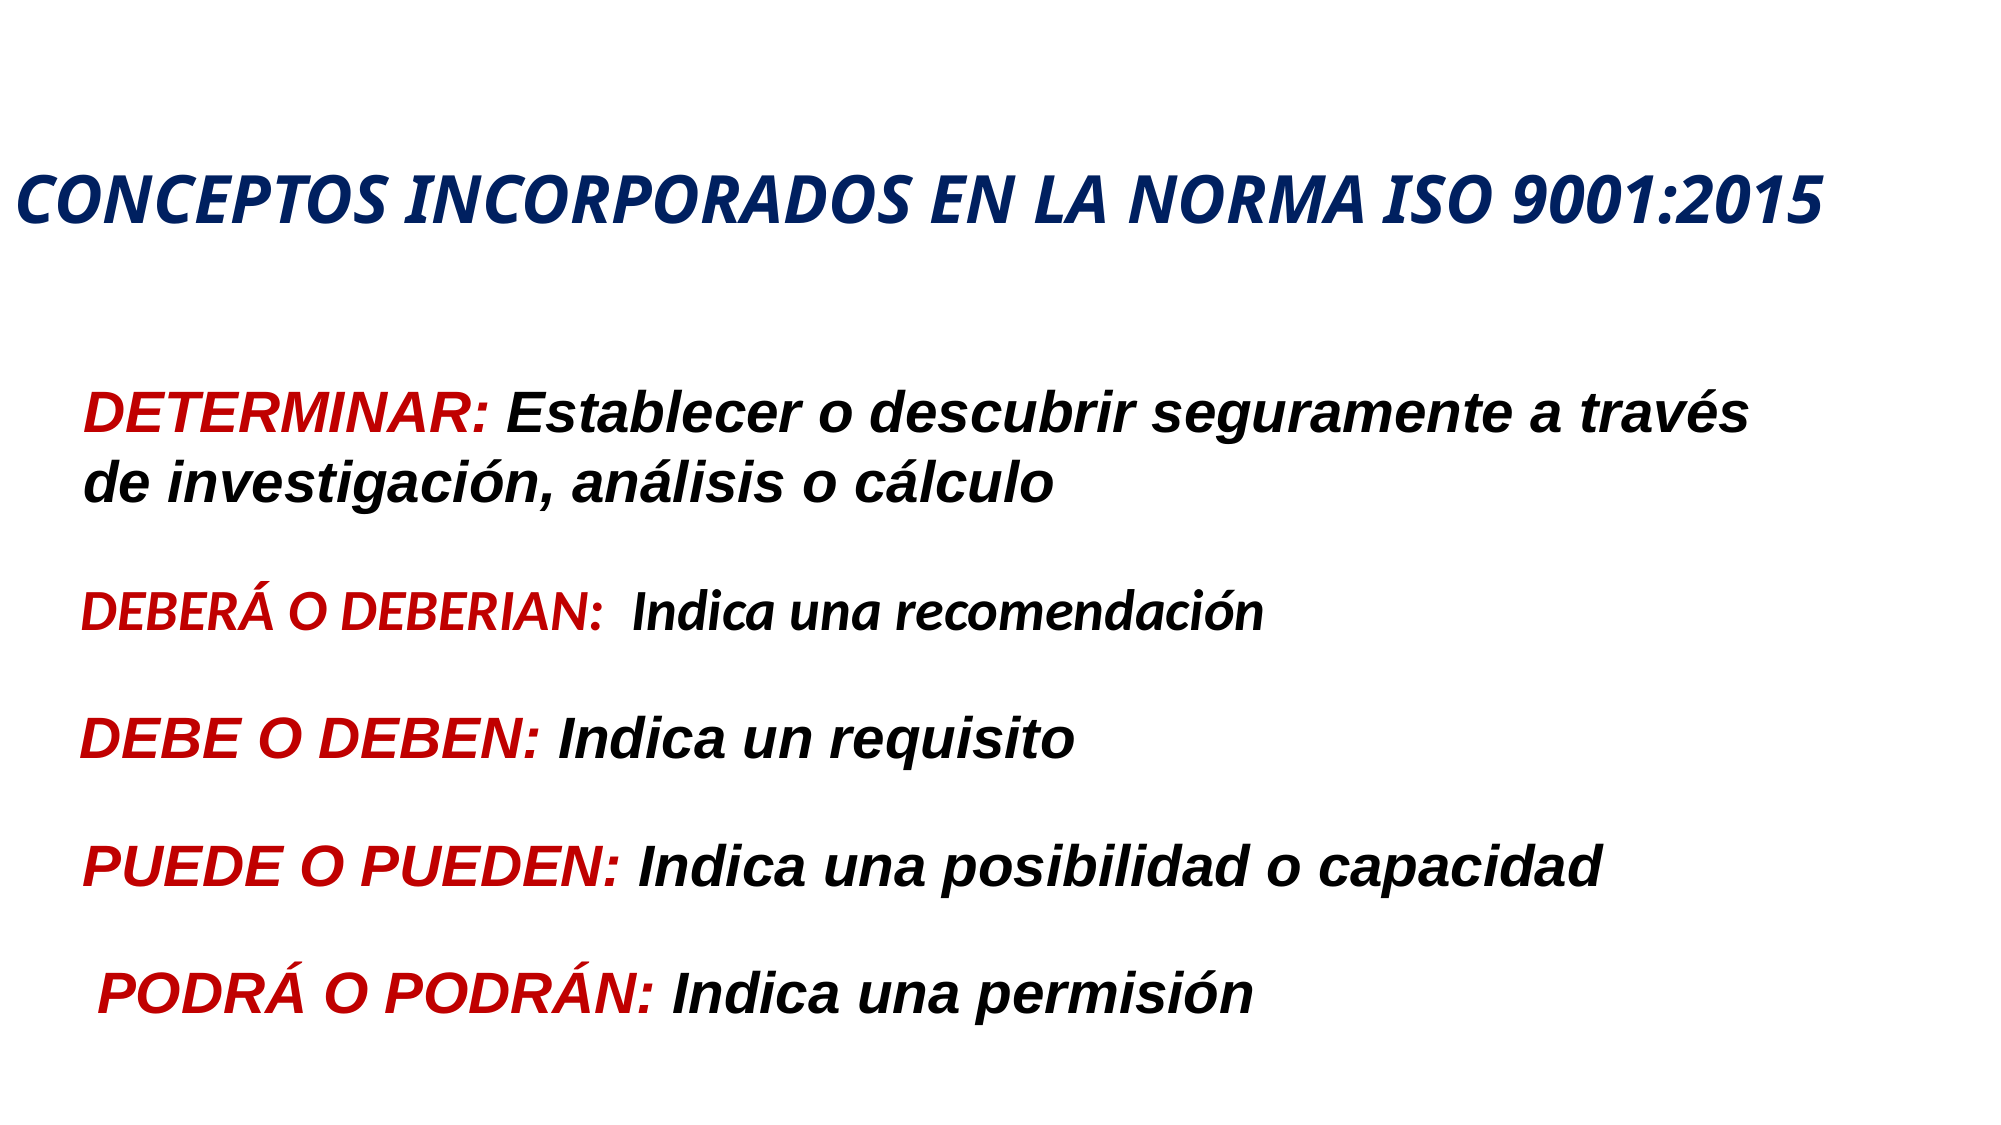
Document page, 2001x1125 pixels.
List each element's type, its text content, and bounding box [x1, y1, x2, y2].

text_box DEBE O DEBEN: Indica un requisito [64, 692, 1124, 778]
text_box PODRÁ O PODRÁN: Indica una permisión [82, 947, 1271, 1033]
text_box CONCEPTOS INCORPORADOS EN LA NORMA ISO 9001:2015 [0, 149, 1977, 244]
text_box PUEDE O PUEDEN: Indica una posibilidad o capacidad [68, 820, 1636, 905]
text_box DETERMINAR: Establecer o descubrir seguramente a través de investigación, análisis o cálculo [68, 366, 1784, 522]
text_box DEBERÁ O DEBERIAN: Indica una recomendación [65, 564, 1294, 650]
